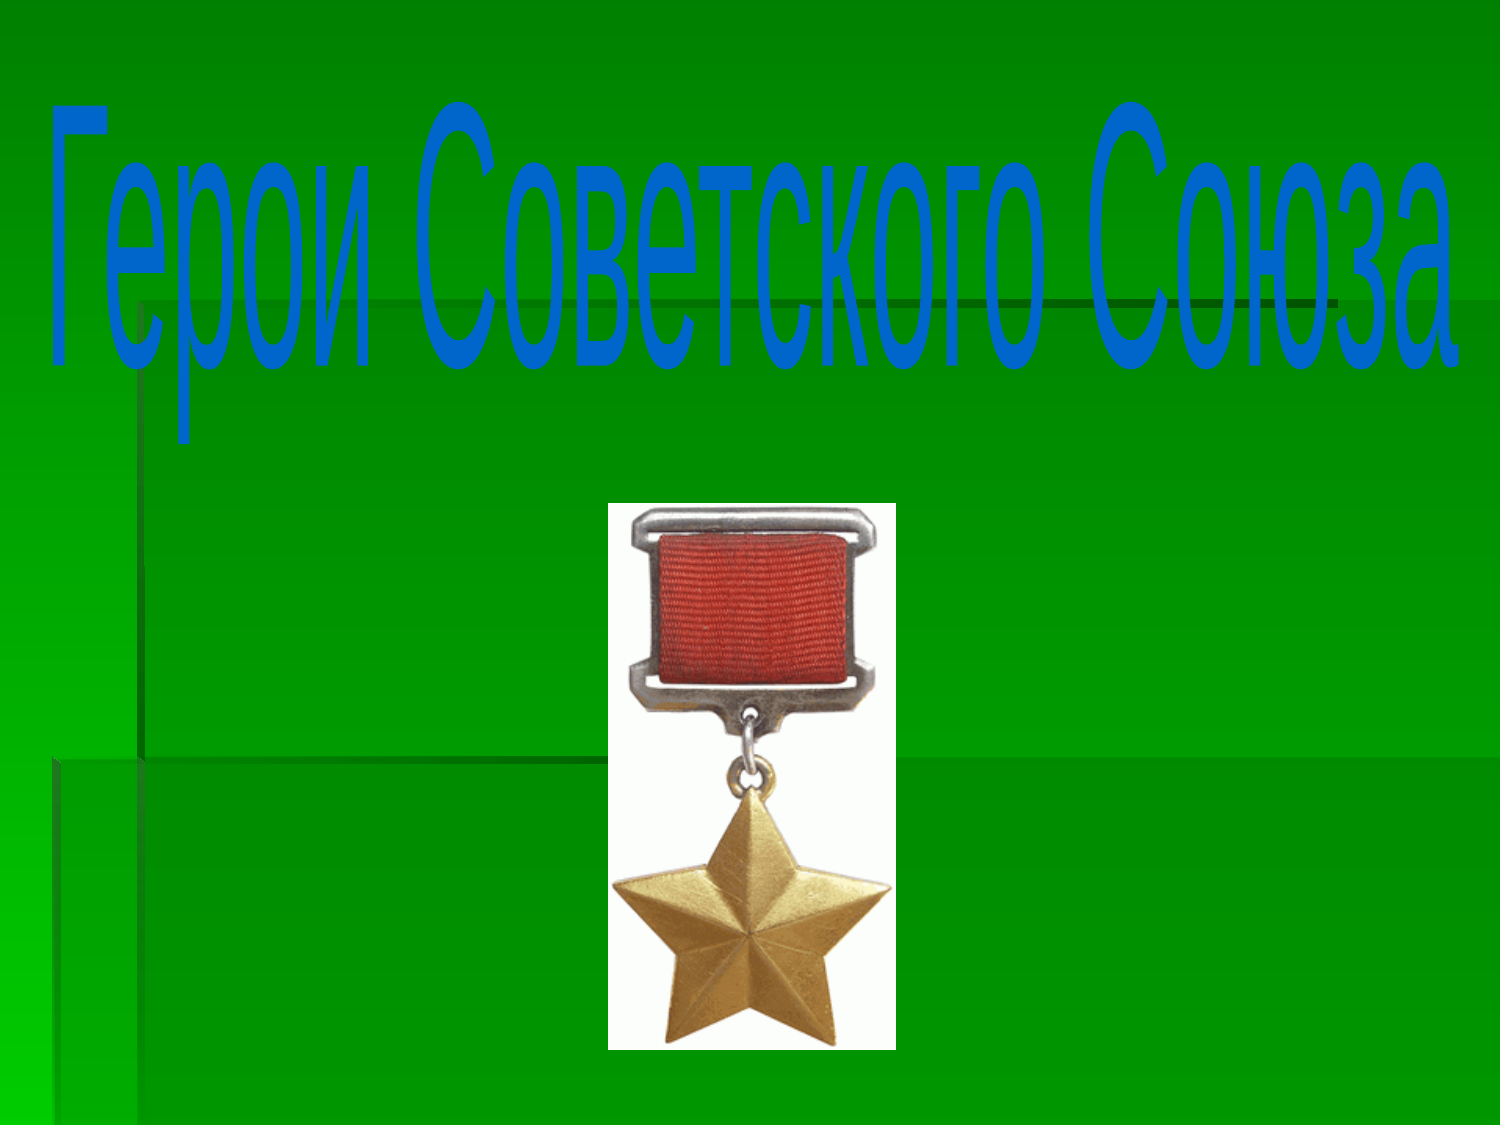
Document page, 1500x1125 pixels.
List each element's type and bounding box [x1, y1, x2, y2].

picture [608, 503, 896, 1050]
